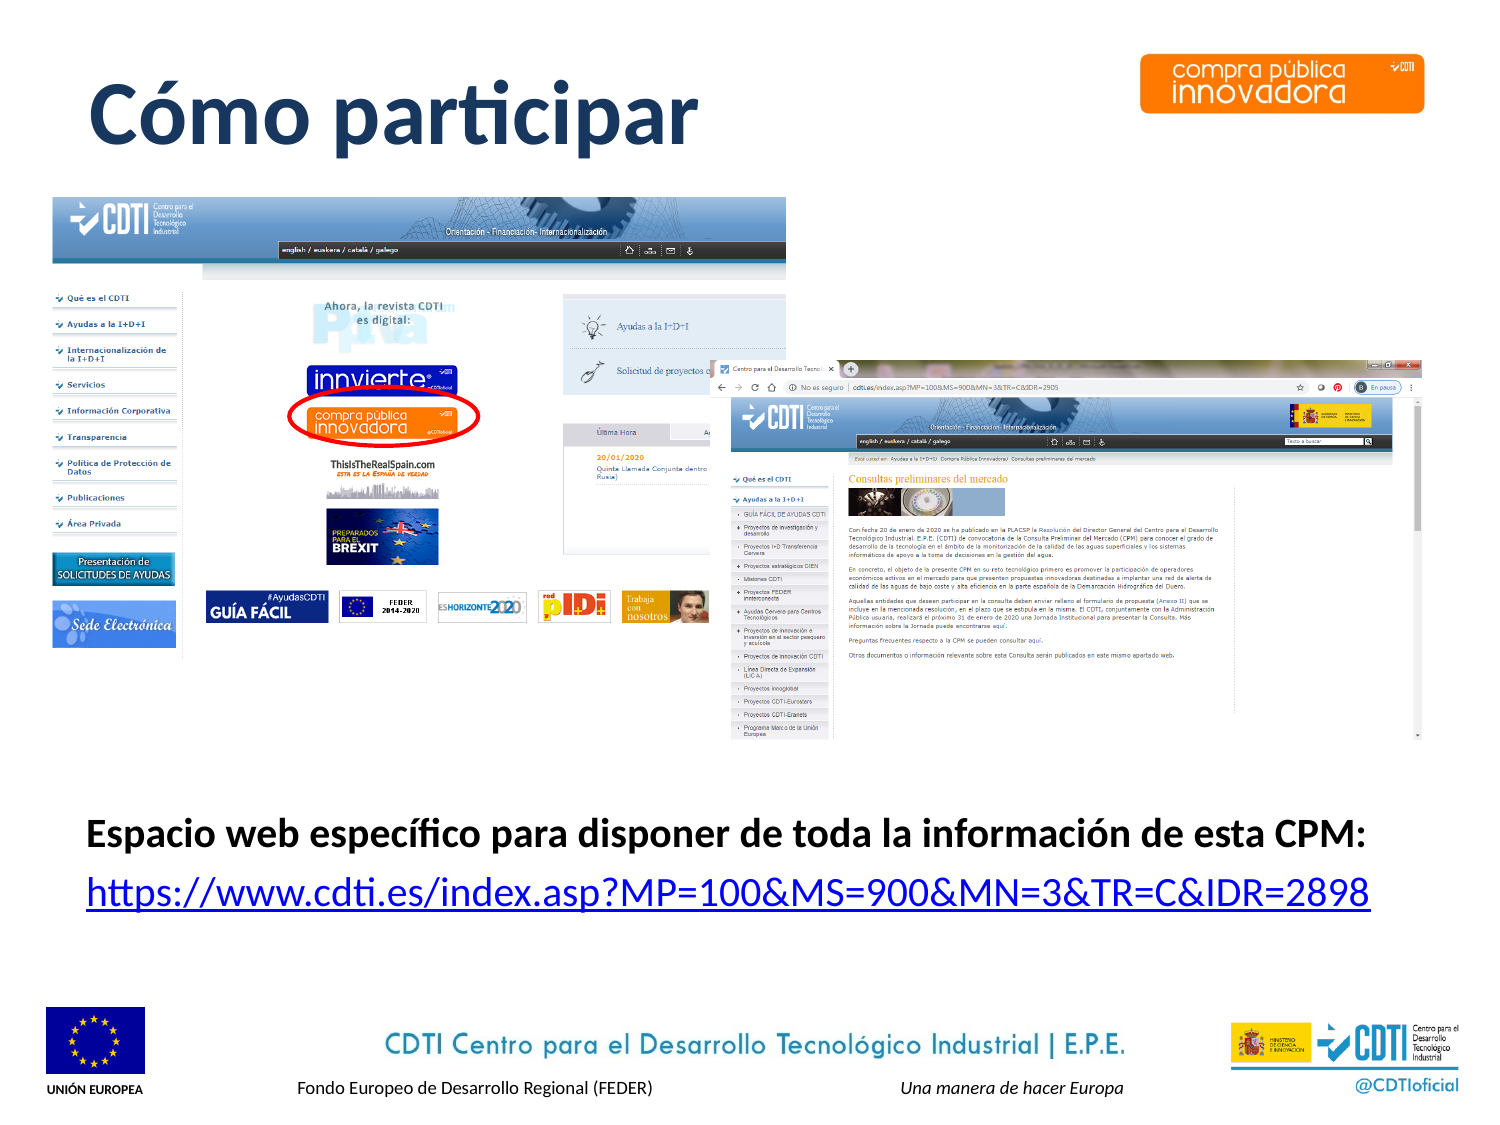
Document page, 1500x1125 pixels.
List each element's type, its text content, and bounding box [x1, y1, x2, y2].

title Cómo participar [75, 45, 1425, 233]
picture [46, 1007, 145, 1074]
picture [1139, 53, 1426, 114]
picture [709, 360, 1422, 740]
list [44, 197, 786, 659]
picture [371, 1014, 1139, 1074]
picture [1231, 1022, 1459, 1094]
text_box Espacio web específico para disponer de toda la información de esta CPM: https://www.cdti.es/index.asp?MP=100&MS=900&MN=3&TR=C&IDR=2898 [71, 798, 1422, 1000]
